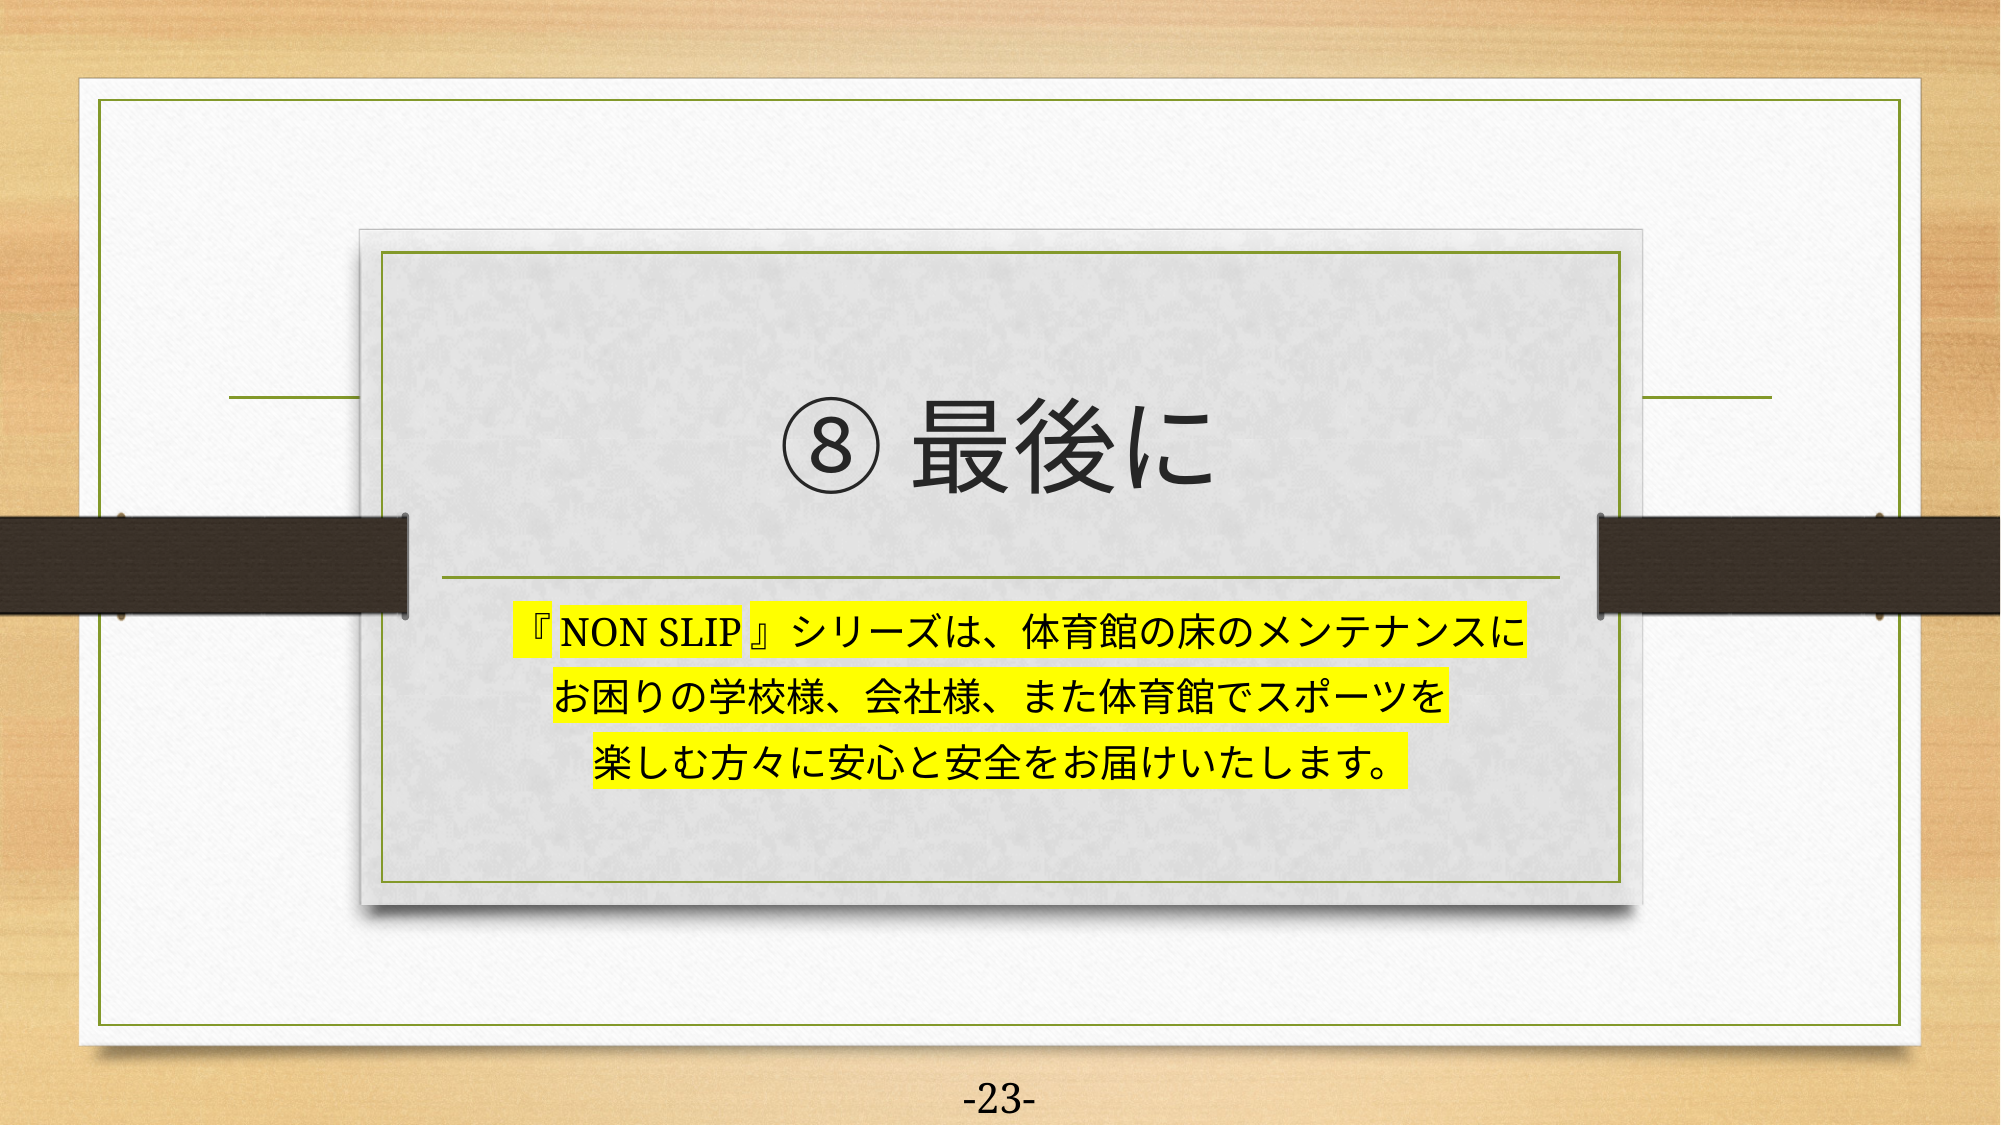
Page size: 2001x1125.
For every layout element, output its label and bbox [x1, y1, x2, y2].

text_box [0, 512, 2000, 621]
text_box [0, 0, 2000, 512]
text_box [0, 621, 2000, 1125]
